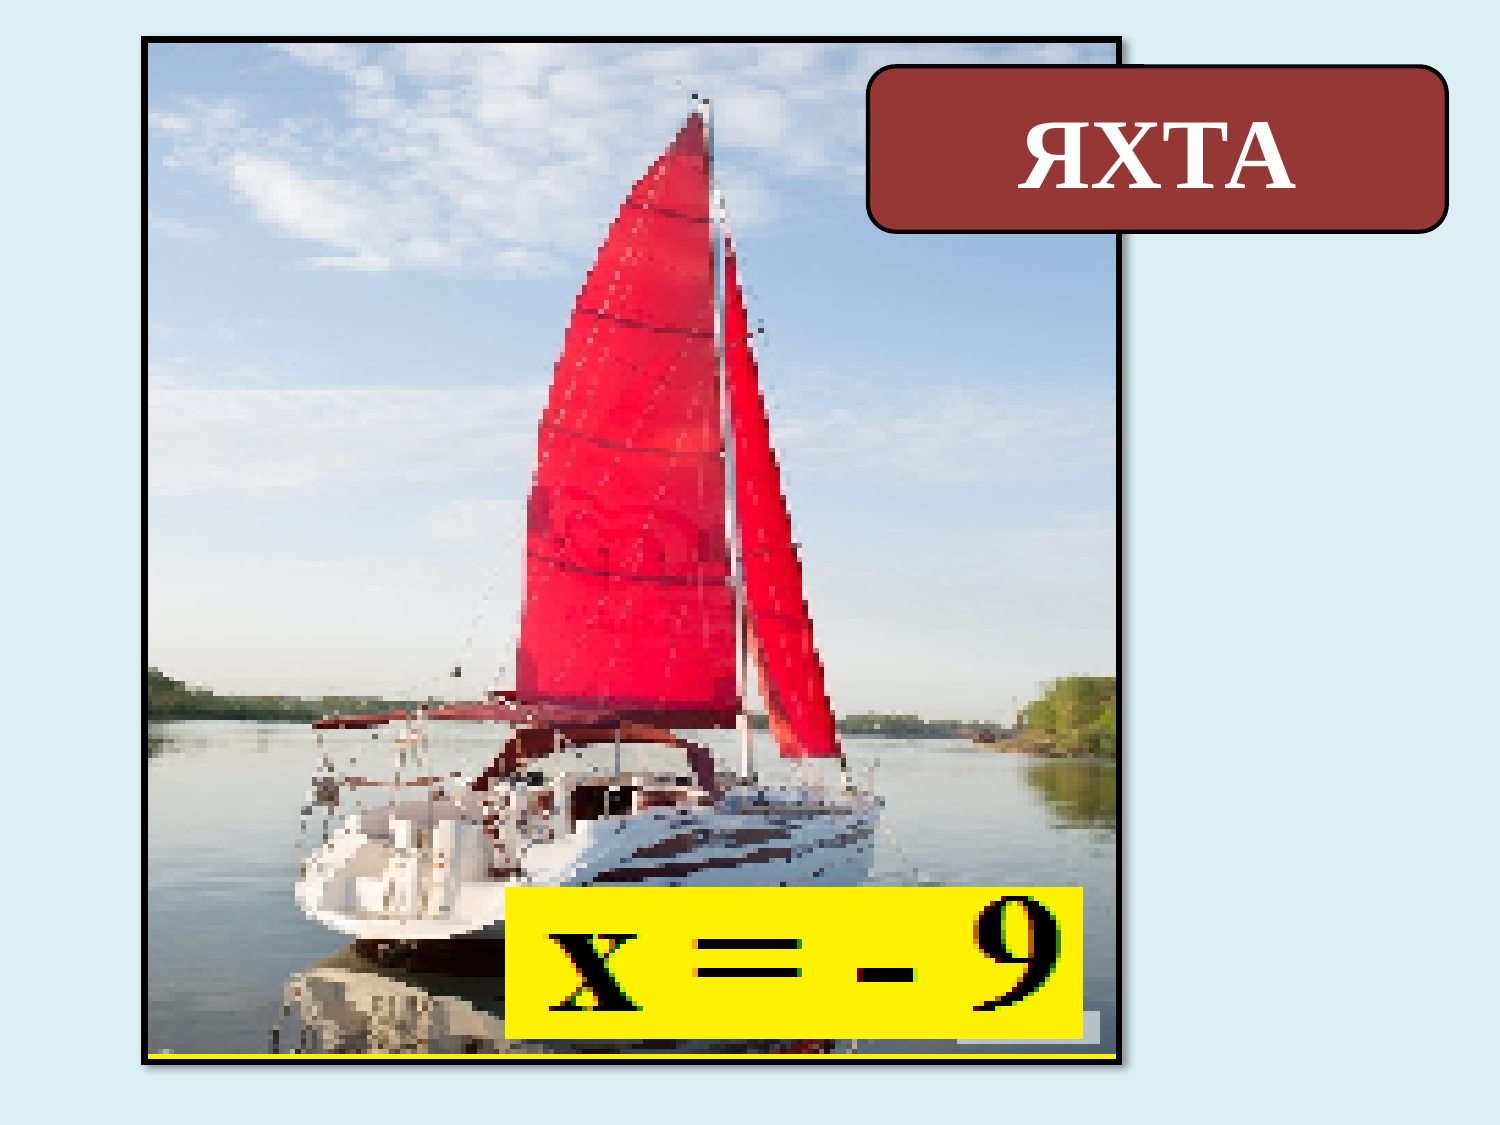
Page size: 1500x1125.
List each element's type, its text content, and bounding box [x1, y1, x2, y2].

picture [147, 42, 1117, 1059]
text_box ЯХТА [1121, 64, 1449, 234]
